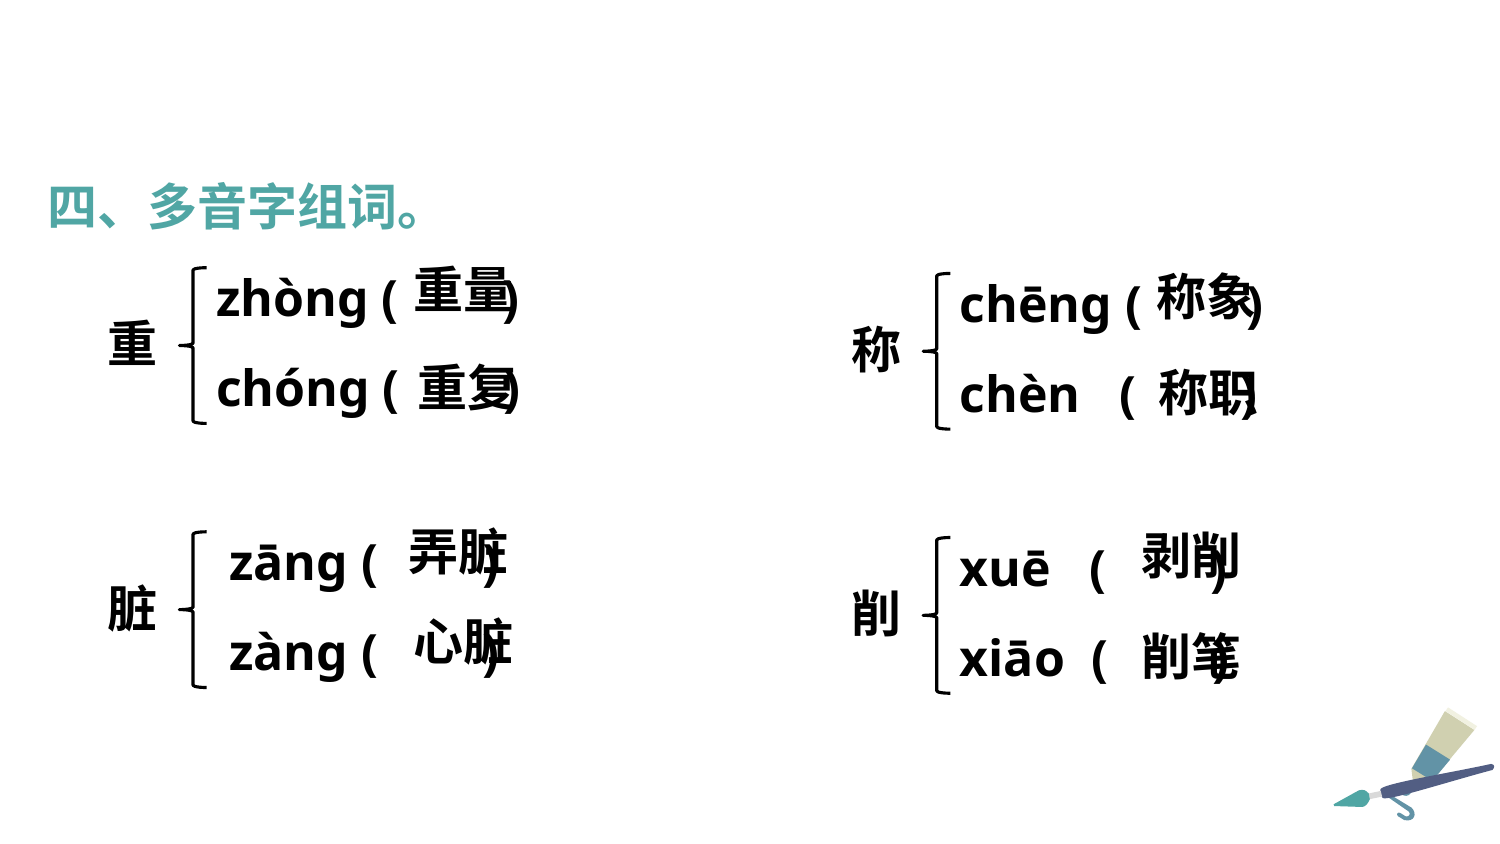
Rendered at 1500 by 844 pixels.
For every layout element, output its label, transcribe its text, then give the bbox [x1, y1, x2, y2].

text_box zāng ( ) zàng ( ) [201, 492, 629, 688]
text_box zhòng ( ) chóng ( ) [201, 228, 629, 424]
text_box 削笔 [1127, 618, 1257, 694]
text_box [923, 537, 945, 694]
text_box 称 [836, 311, 931, 387]
text_box [179, 267, 201, 424]
text_box 心脏 [398, 603, 529, 679]
text_box 重 [93, 305, 187, 381]
text_box xuē ( ) xiāo ( ) [945, 498, 1373, 694]
text_box [179, 532, 201, 688]
text_box 脏 [93, 569, 187, 645]
text_box 剥削 [1127, 516, 1257, 592]
text_box 重量 [398, 251, 529, 327]
text_box 称职 [1144, 354, 1274, 430]
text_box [1358, 708, 1481, 844]
text_box 称象 [1141, 257, 1272, 333]
text_box chēng ( ) chèn ( ) [945, 234, 1373, 430]
text_box [923, 273, 945, 429]
text_box 削 [836, 575, 931, 651]
text_box 四、多音字组词。 [32, 138, 1226, 244]
text_box 弄脏 [393, 512, 524, 588]
text_box 重复 [403, 349, 533, 425]
